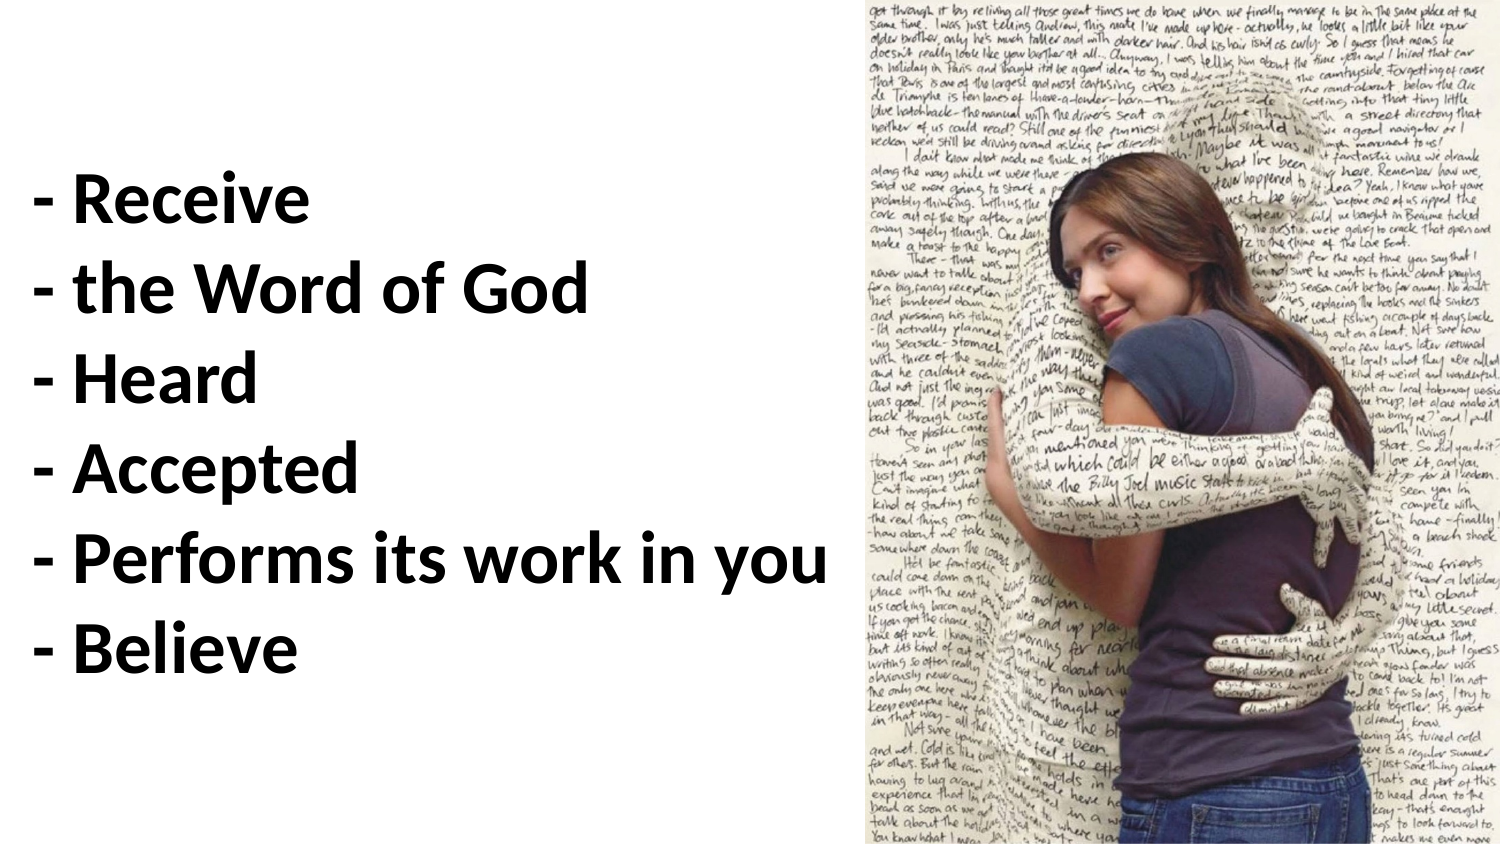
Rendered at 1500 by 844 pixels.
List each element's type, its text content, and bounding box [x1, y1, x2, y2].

picture [864, 0, 1500, 844]
text_box - Receive - the Word of God - Heard - Accepted - Performs its work in you - Believe [17, 141, 857, 697]
